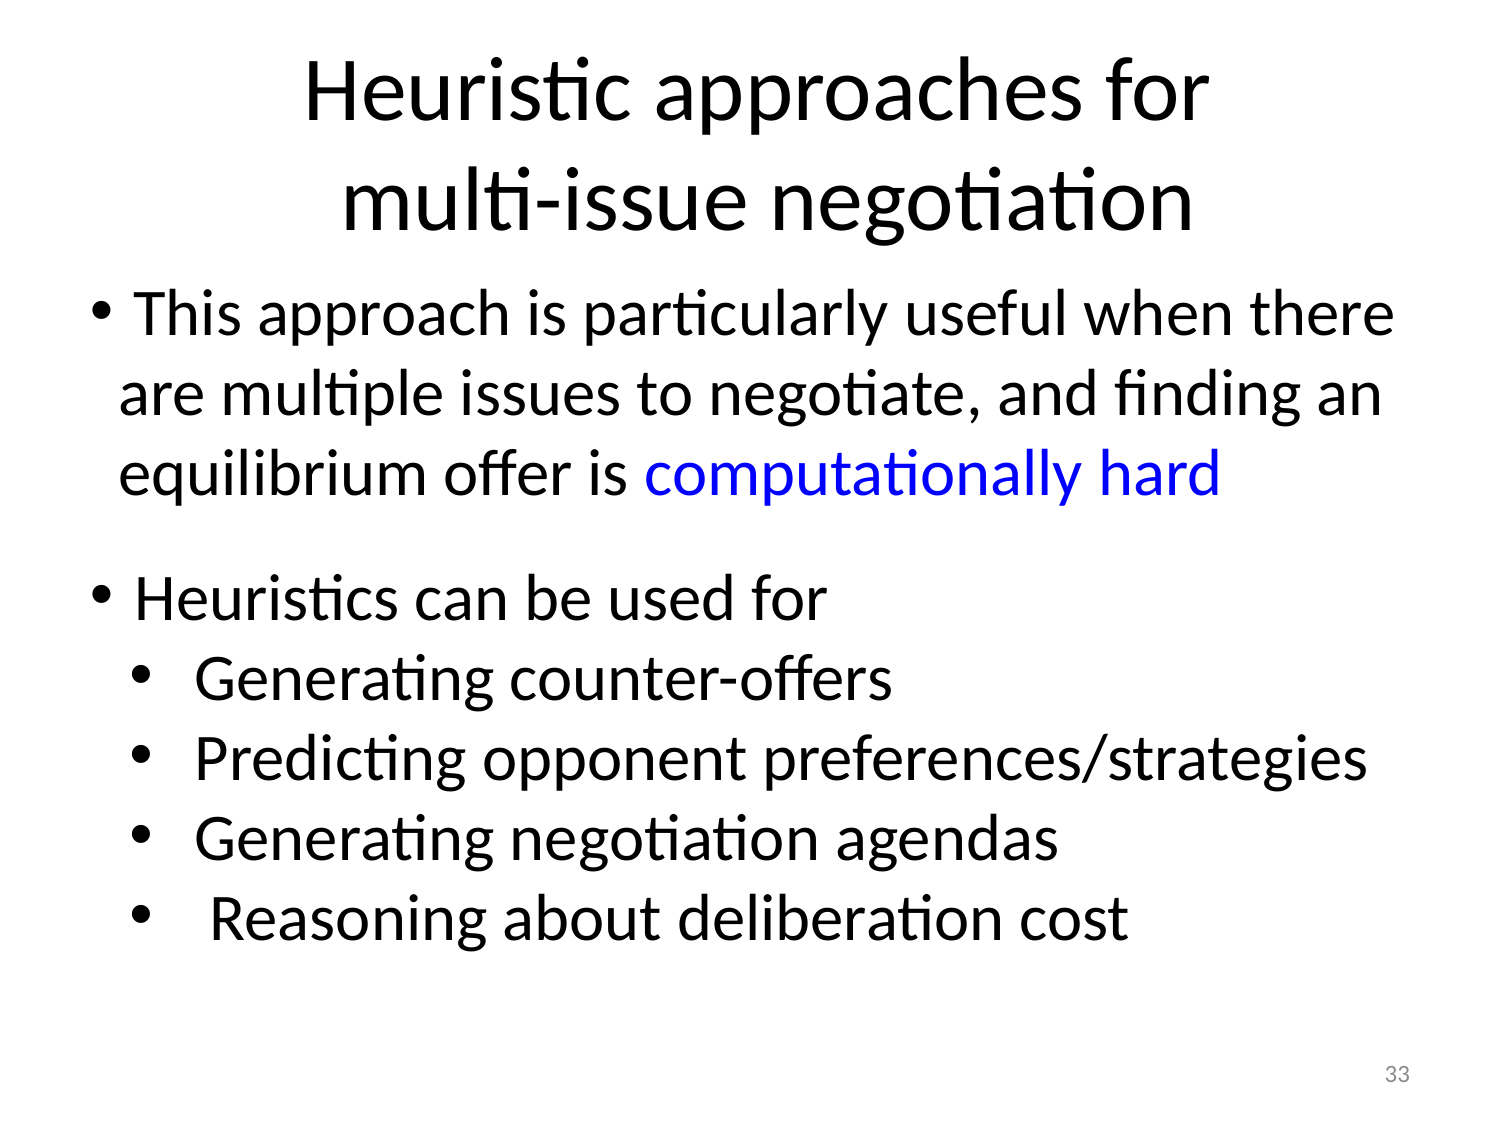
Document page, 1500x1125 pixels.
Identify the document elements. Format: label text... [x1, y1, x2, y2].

text_box This approach is particularly useful when there are multiple issues to negotiate, and finding an equilibrium offer is computationally hard Heuristics can be used for Generating counter-offers Predicting opponent preferences/strategies Generating negotiation agendas Reasoning about deliberation cost [75, 261, 1425, 1004]
text_box Heuristic approaches for multi-issue negotiation [143, 45, 1394, 233]
slide_number 33 [1074, 1042, 1425, 1103]
